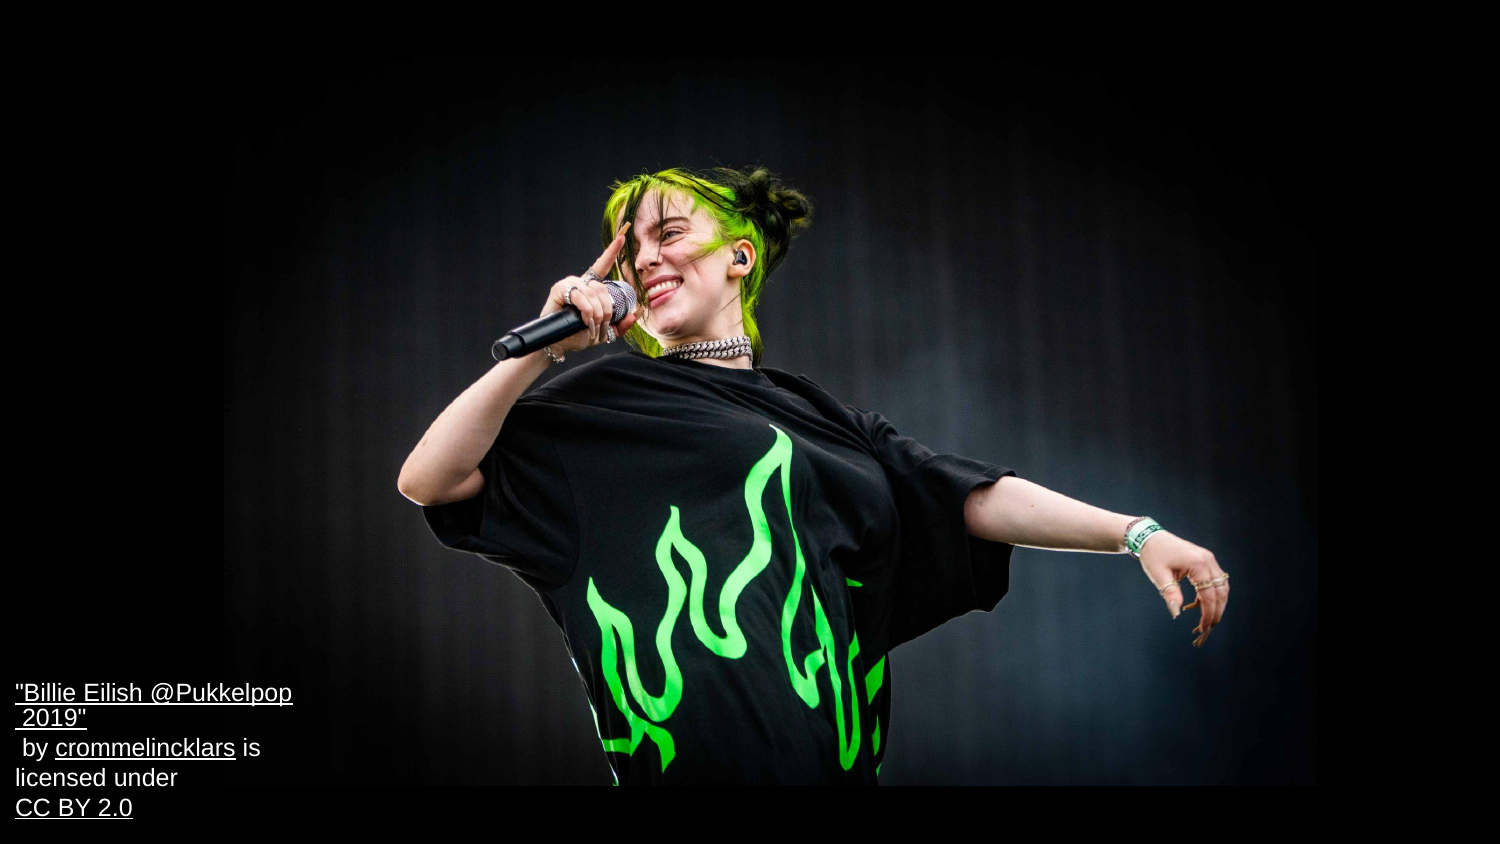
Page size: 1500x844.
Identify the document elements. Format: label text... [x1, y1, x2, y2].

text_box "Billie Eilish @Pukkelpop 2019" by crommelincklars is licensed under CC BY 2.0 [0, 661, 313, 812]
picture [224, 57, 1318, 787]
